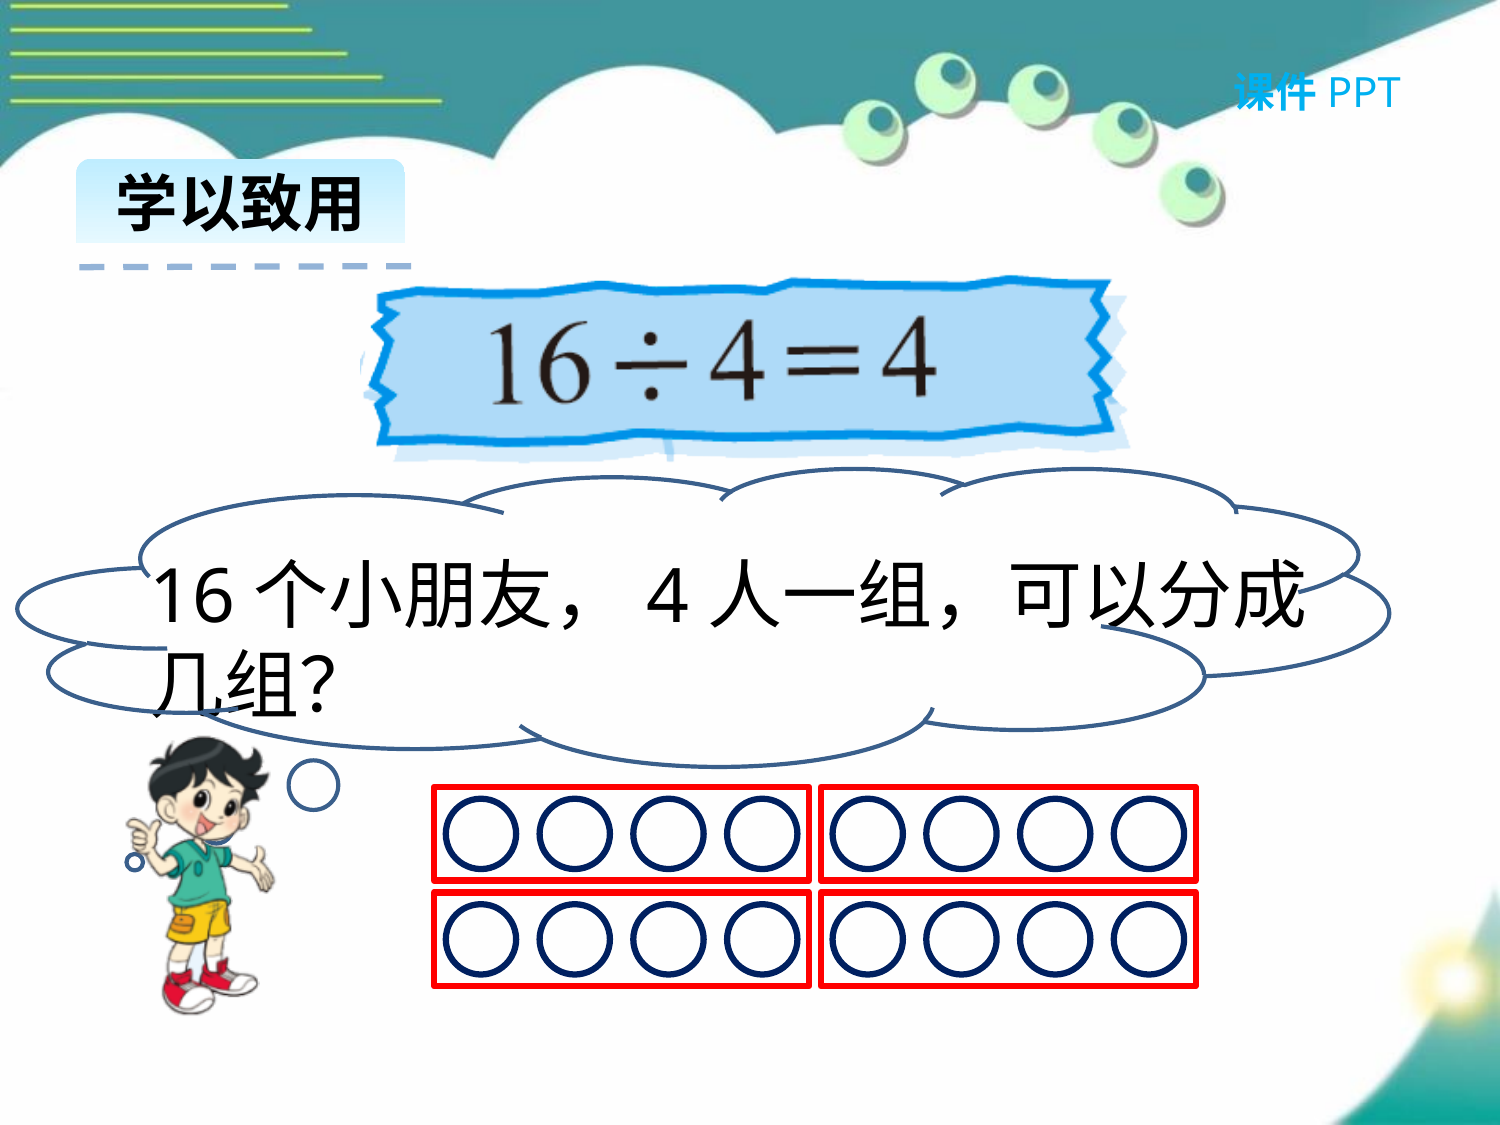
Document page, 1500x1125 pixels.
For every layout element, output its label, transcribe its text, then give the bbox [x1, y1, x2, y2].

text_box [18, 467, 1389, 767]
text_box 课件PPT [1218, 58, 1418, 124]
picture [0, 0, 1500, 1125]
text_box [76, 158, 420, 268]
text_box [433, 786, 1196, 987]
